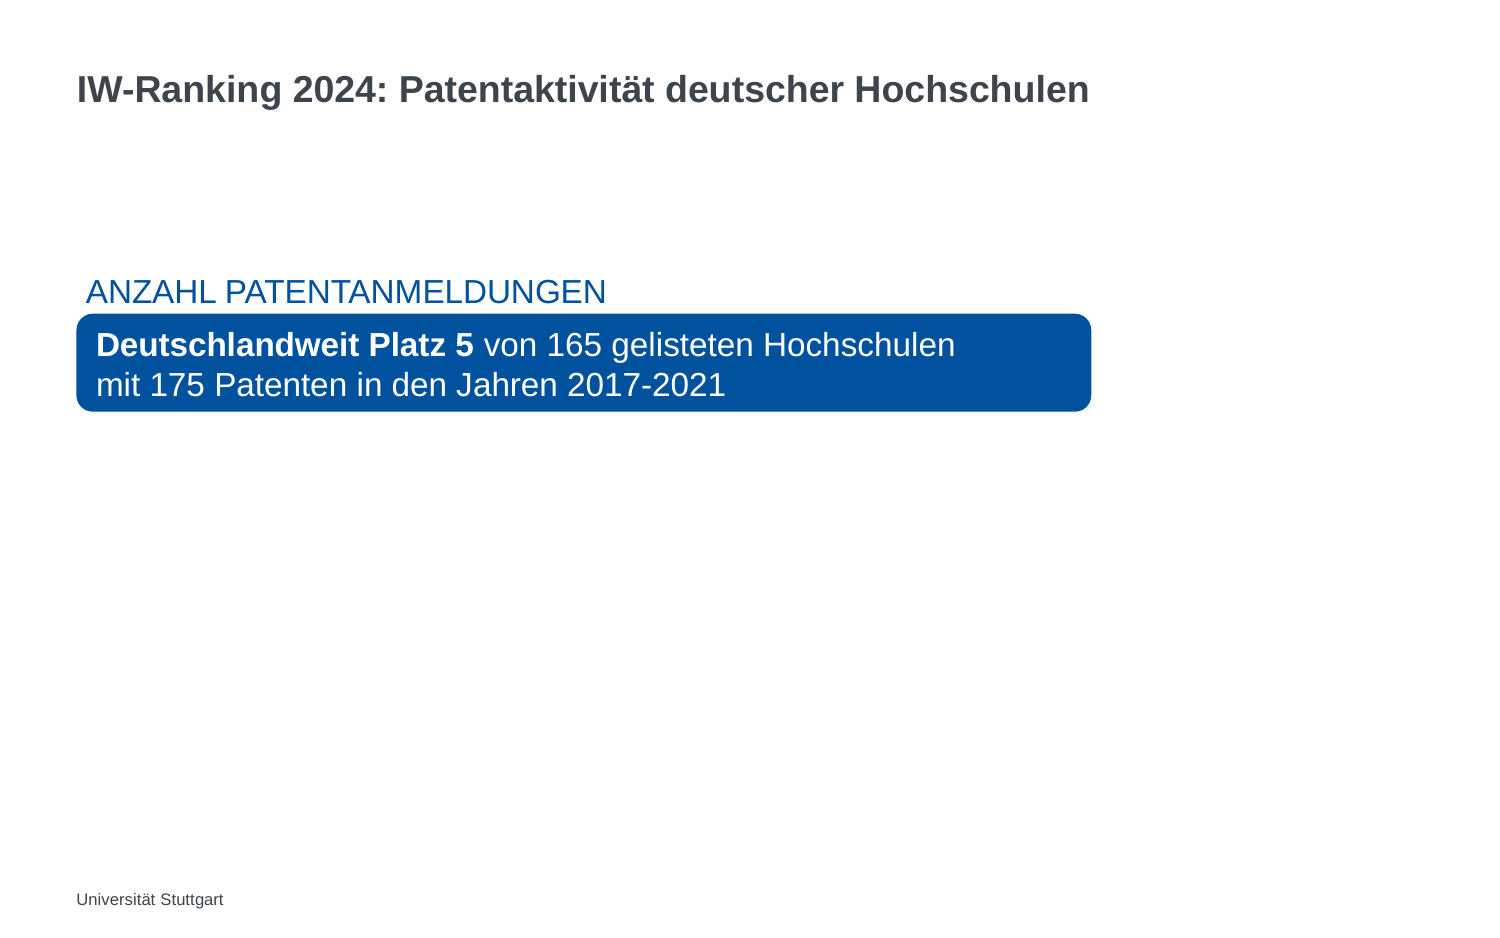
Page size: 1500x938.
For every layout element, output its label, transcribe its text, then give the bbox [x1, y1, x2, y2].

text_box anzahl patentanmeldungen [76, 262, 1187, 310]
title IW-Ranking 2024: Patentaktivität deutscher Hochschulen [76, 64, 1424, 111]
text_box Deutschlandweit Platz 5 von 165 gelisteten Hochschulen mit 175 Patenten in den Jahren 2017-2021 [75, 312, 1093, 413]
footer Universität Stuttgart [76, 888, 1072, 910]
